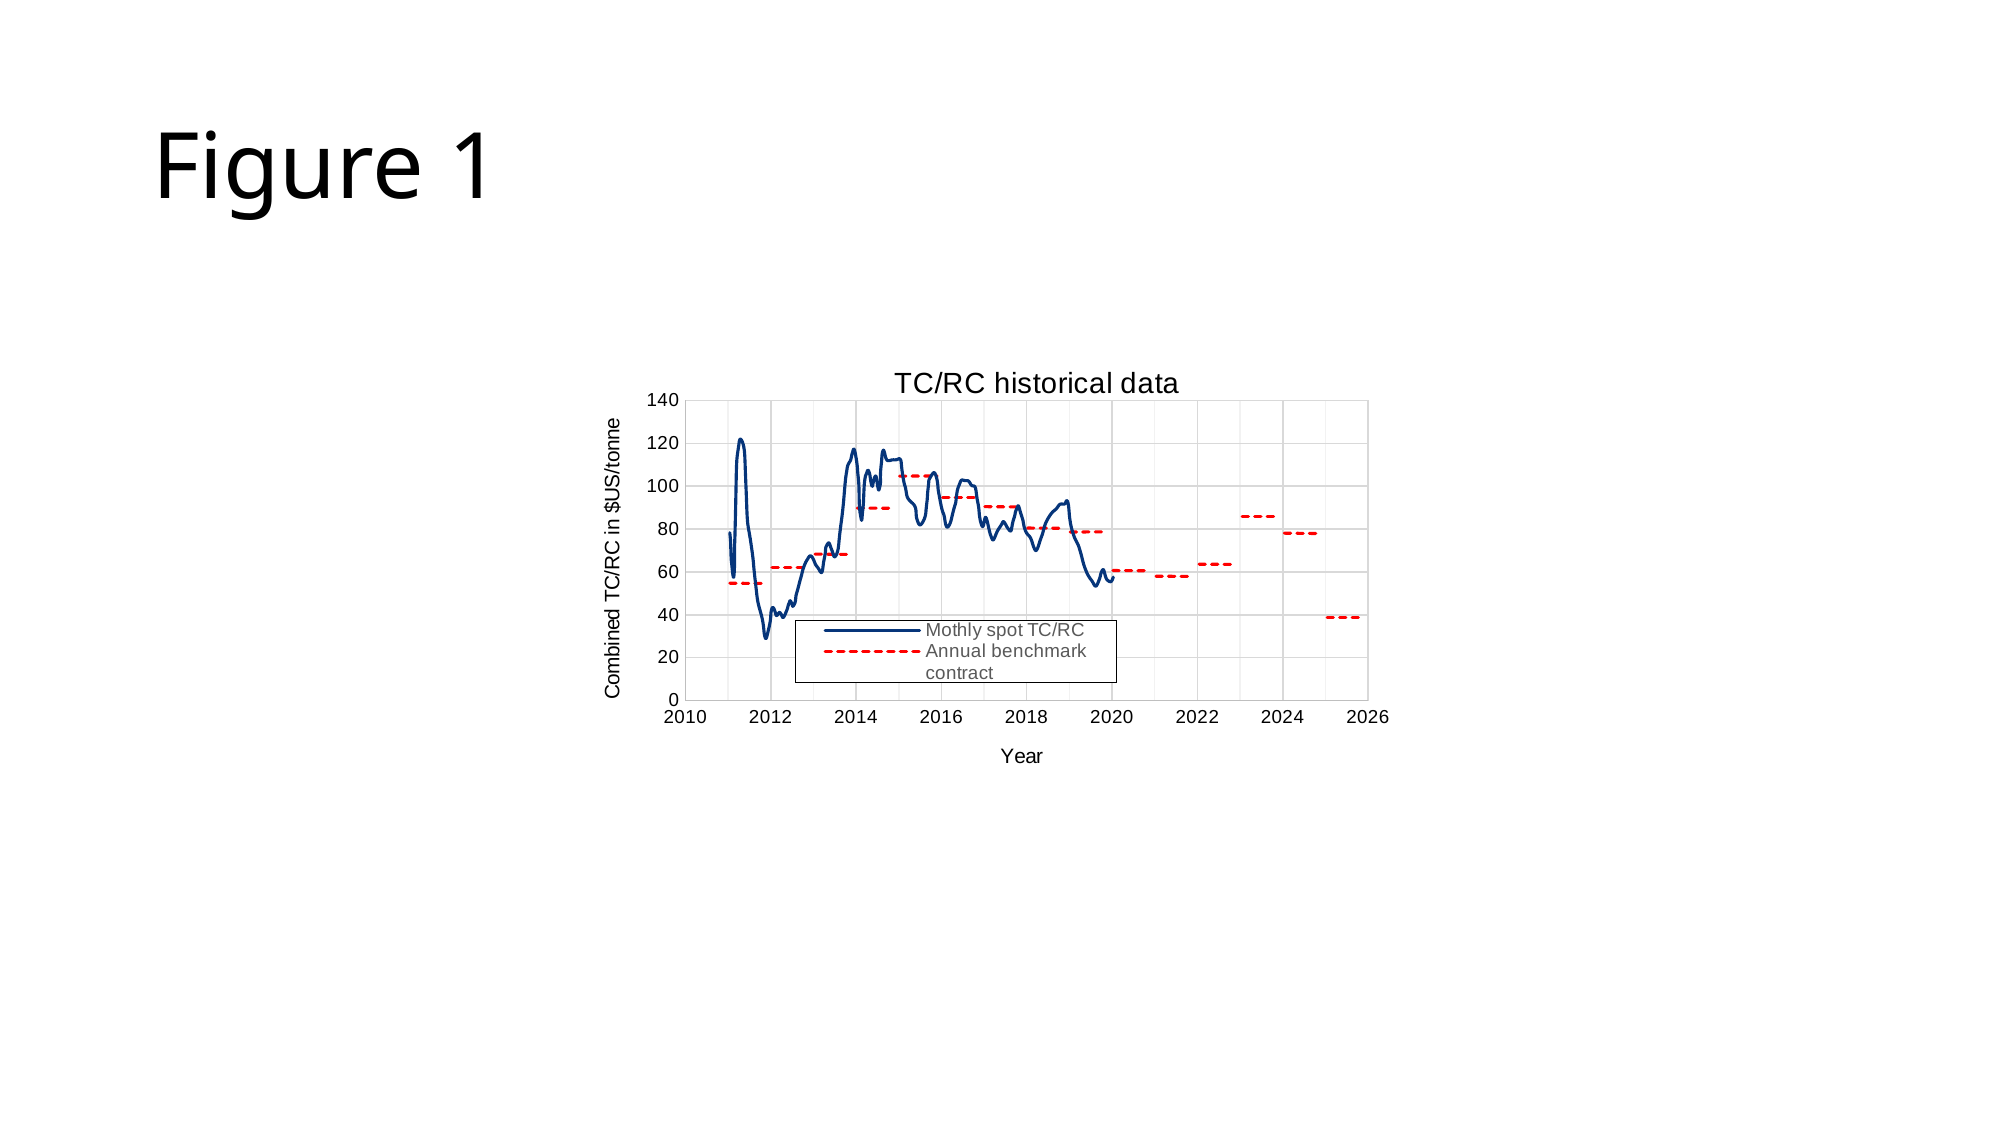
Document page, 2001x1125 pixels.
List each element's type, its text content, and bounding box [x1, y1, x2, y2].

title Figure 1 [137, 59, 1863, 278]
chart [589, 335, 1411, 790]
